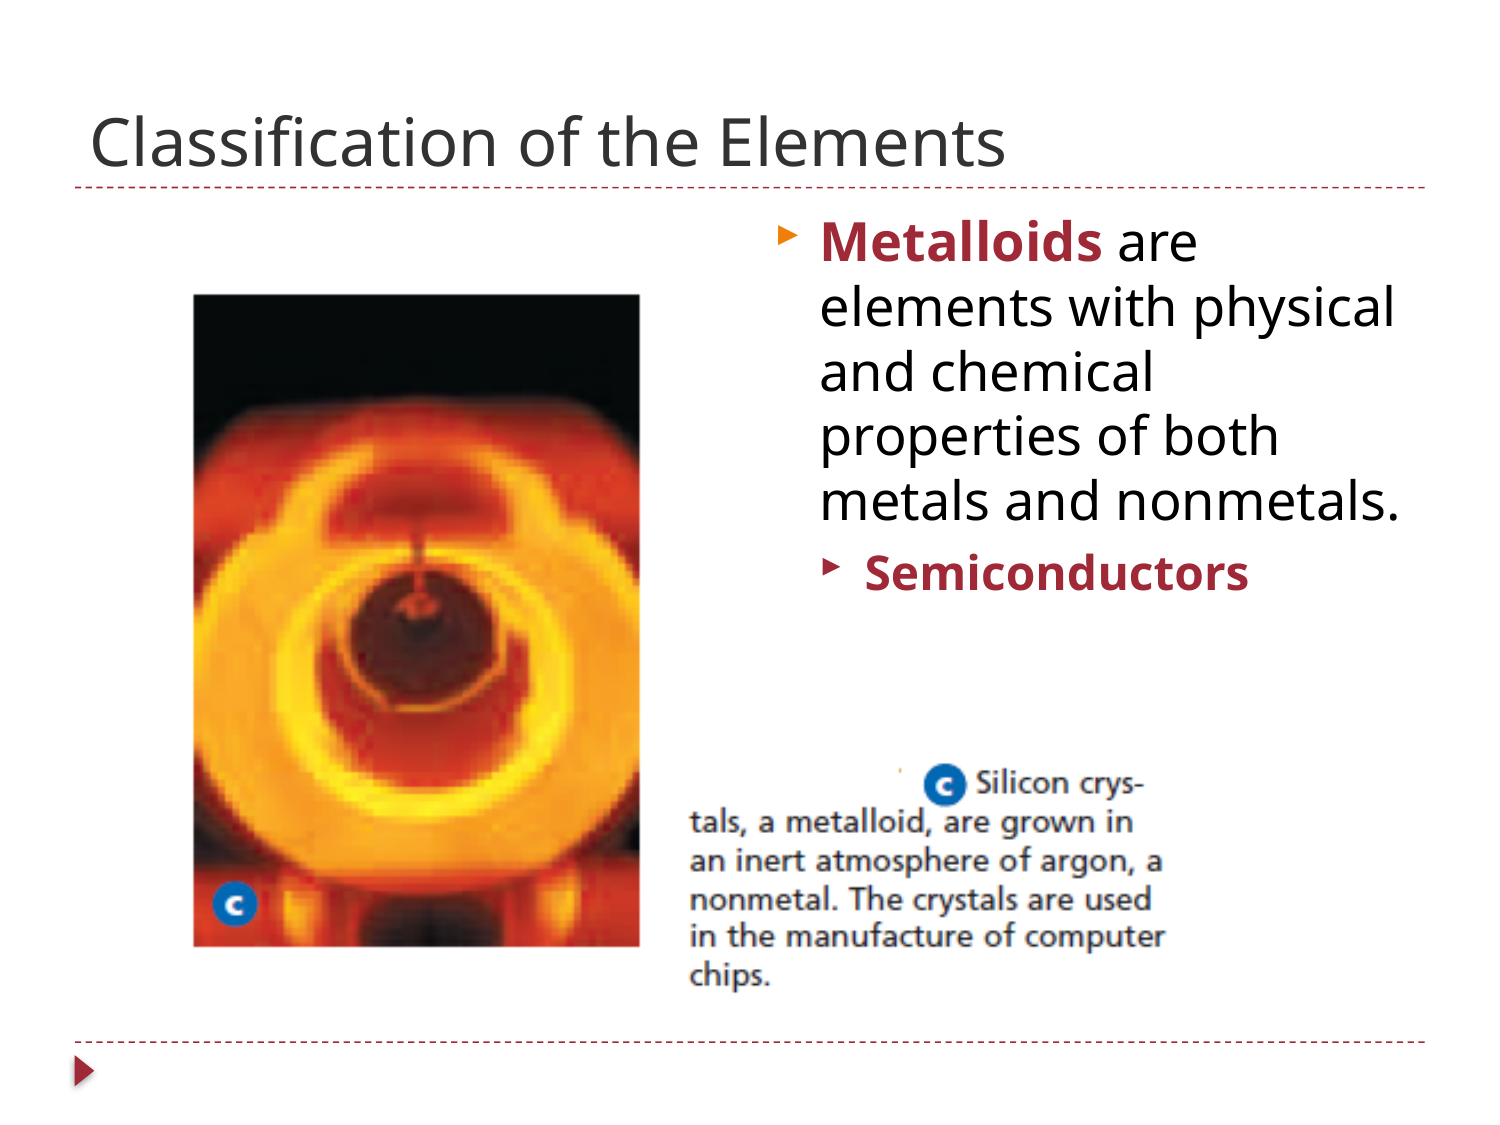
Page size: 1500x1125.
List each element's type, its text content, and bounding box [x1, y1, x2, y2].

picture [687, 762, 1175, 1001]
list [187, 288, 651, 951]
list Metalloids are elements with physical and chemical properties of both metals and nonmetals. Semiconductors [759, 199, 1423, 1010]
title Classification of the Elements [75, 37, 1425, 188]
